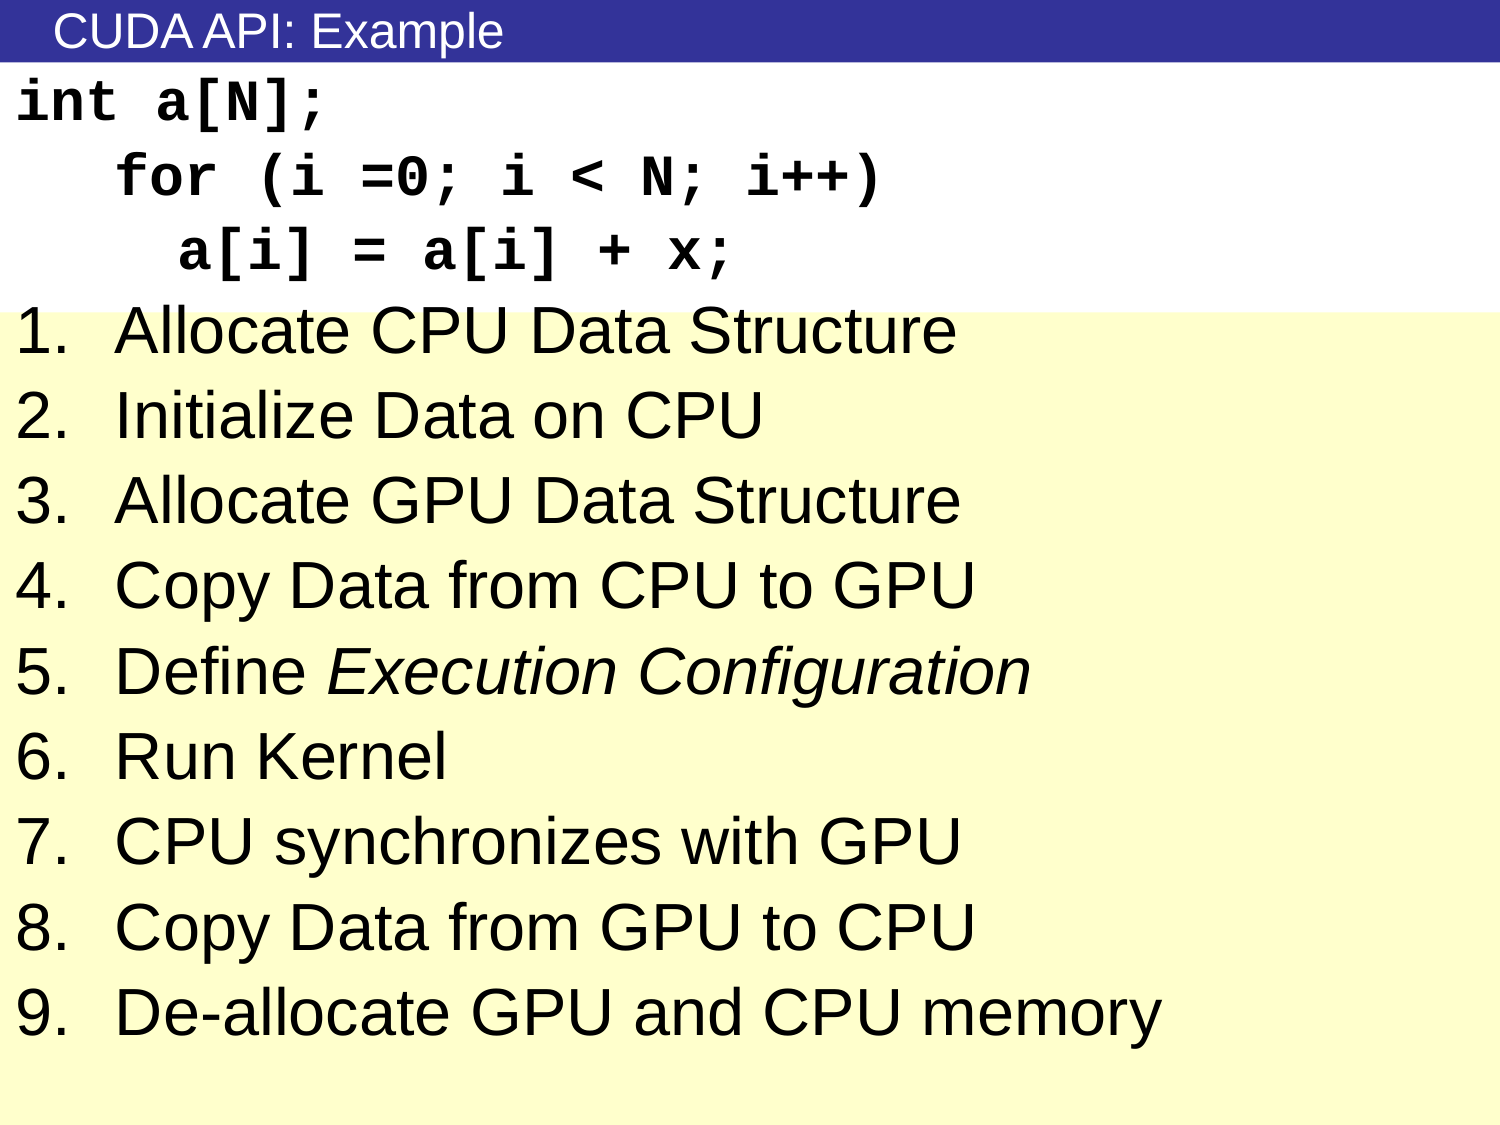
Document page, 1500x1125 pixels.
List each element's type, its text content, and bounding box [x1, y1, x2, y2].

title CUDA API: Example [37, 7, 1426, 51]
list int a[N]; for (i =0; i < N; i++) a[i] = a[i] + x; Allocate CPU Data Structure Initialize Data on CPU Allocate GPU Data Structure Copy Data from CPU to GPU Define Execution Configuration Run Kernel CPU synchronizes with GPU Copy Data from GPU to CPU De-allocate GPU and CPU memory [0, 62, 1500, 1125]
